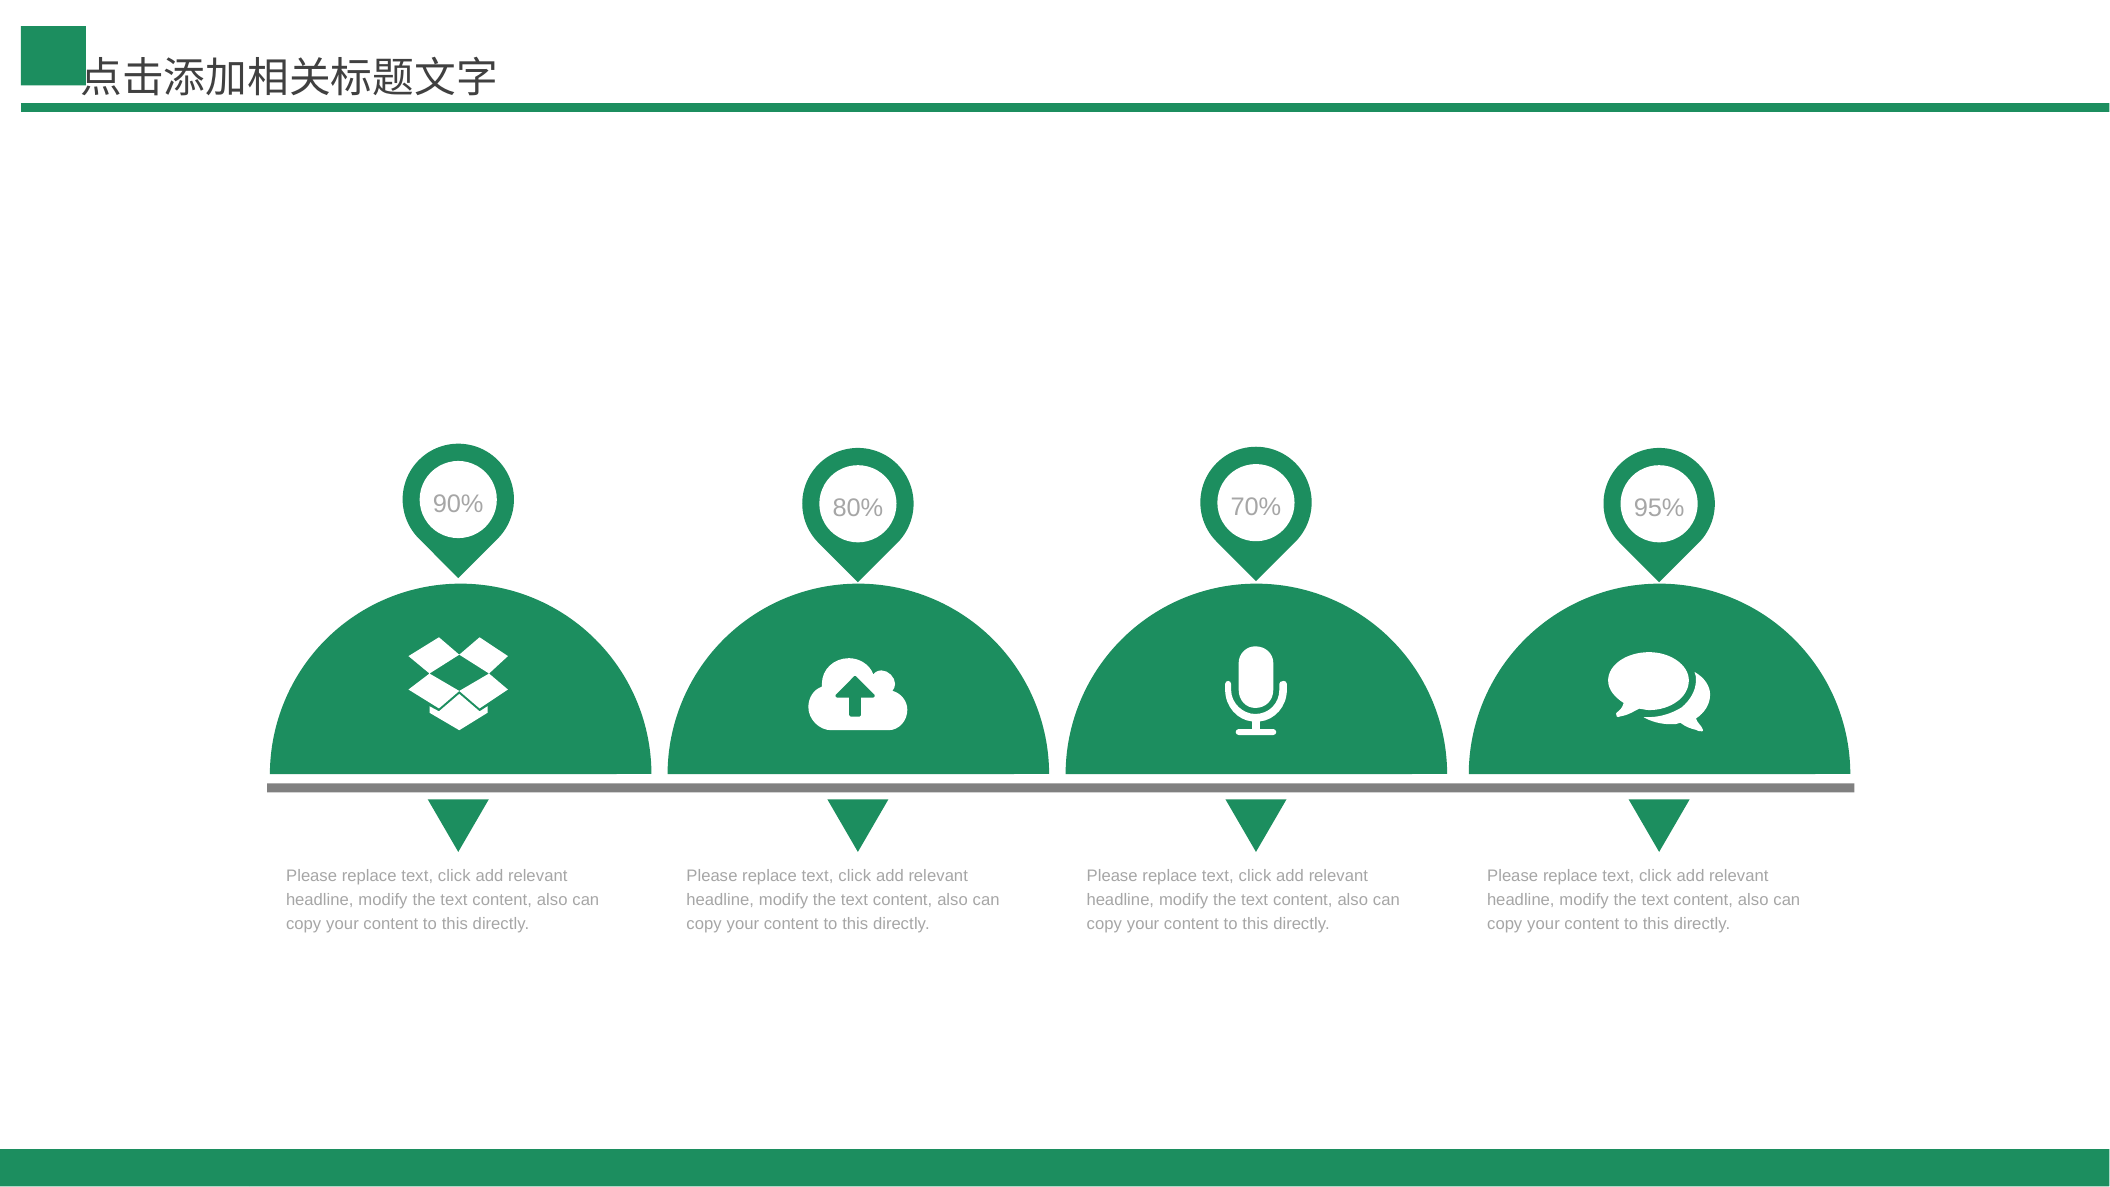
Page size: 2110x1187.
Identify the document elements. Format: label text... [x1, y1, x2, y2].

text_box [808, 658, 908, 731]
text_box 点击添加相关标题文字 [65, 43, 513, 108]
text_box [408, 637, 508, 731]
text_box [1608, 652, 1689, 718]
text_box [268, 582, 653, 776]
text_box [1223, 798, 1289, 854]
text_box Please replace text, click add relevant headline, modify the text content, also can copy your content to this directly. [286, 861, 631, 933]
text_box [802, 447, 914, 560]
text_box [1467, 582, 1852, 776]
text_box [1200, 446, 1312, 558]
text_box Please replace text, click add relevant headline, modify the text content, also can copy your content to this directly. [1487, 861, 1832, 933]
text_box [1626, 798, 1692, 854]
text_box [666, 582, 1051, 776]
text_box [1238, 646, 1274, 708]
text_box [425, 798, 491, 854]
text_box [1225, 680, 1287, 736]
text_box [266, 782, 1855, 793]
text_box [825, 798, 891, 854]
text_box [1603, 447, 1715, 560]
text_box [1064, 582, 1449, 776]
text_box [1643, 671, 1711, 732]
text_box Please replace text, click add relevant headline, modify the text content, also can copy your content to this directly. [1086, 861, 1431, 933]
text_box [402, 443, 514, 555]
text_box Please replace text, click add relevant headline, modify the text content, also can copy your content to this directly. [686, 861, 1031, 933]
